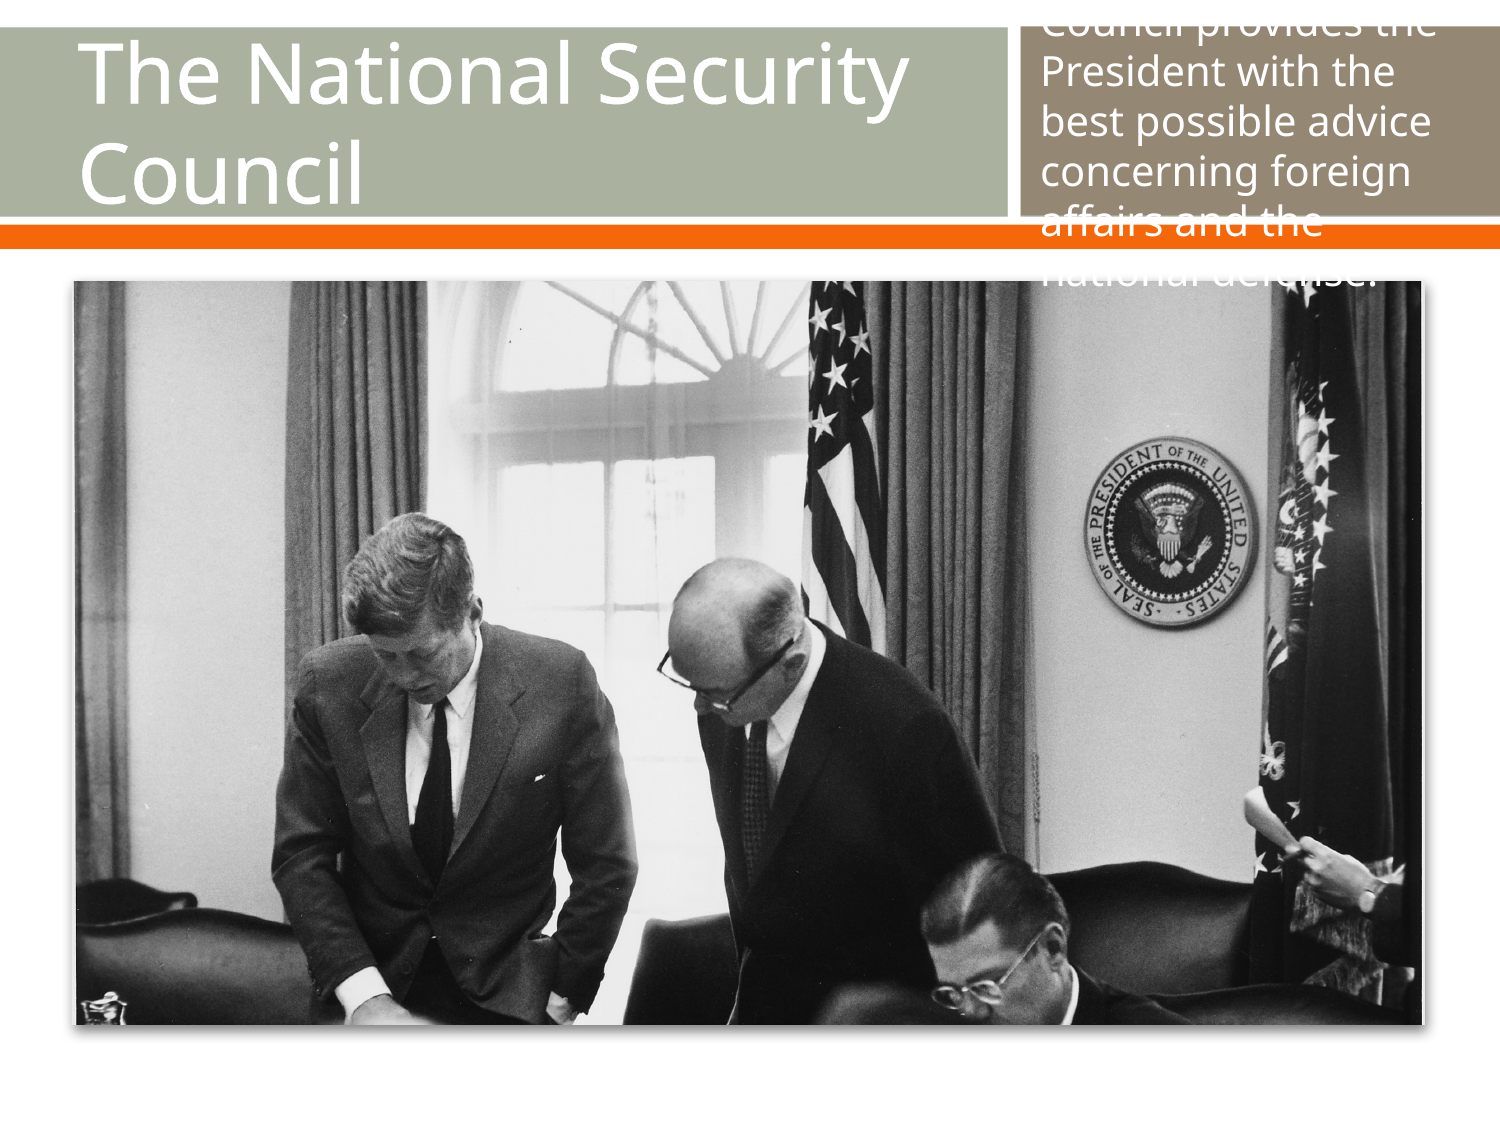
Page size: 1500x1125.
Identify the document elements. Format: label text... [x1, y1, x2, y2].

picture [71, 281, 1426, 1026]
list The National Security Council provides the President with the best possible advice concerning foreign affairs and the national defense. [1025, 37, 1488, 203]
title The National Security Council [62, 37, 988, 203]
